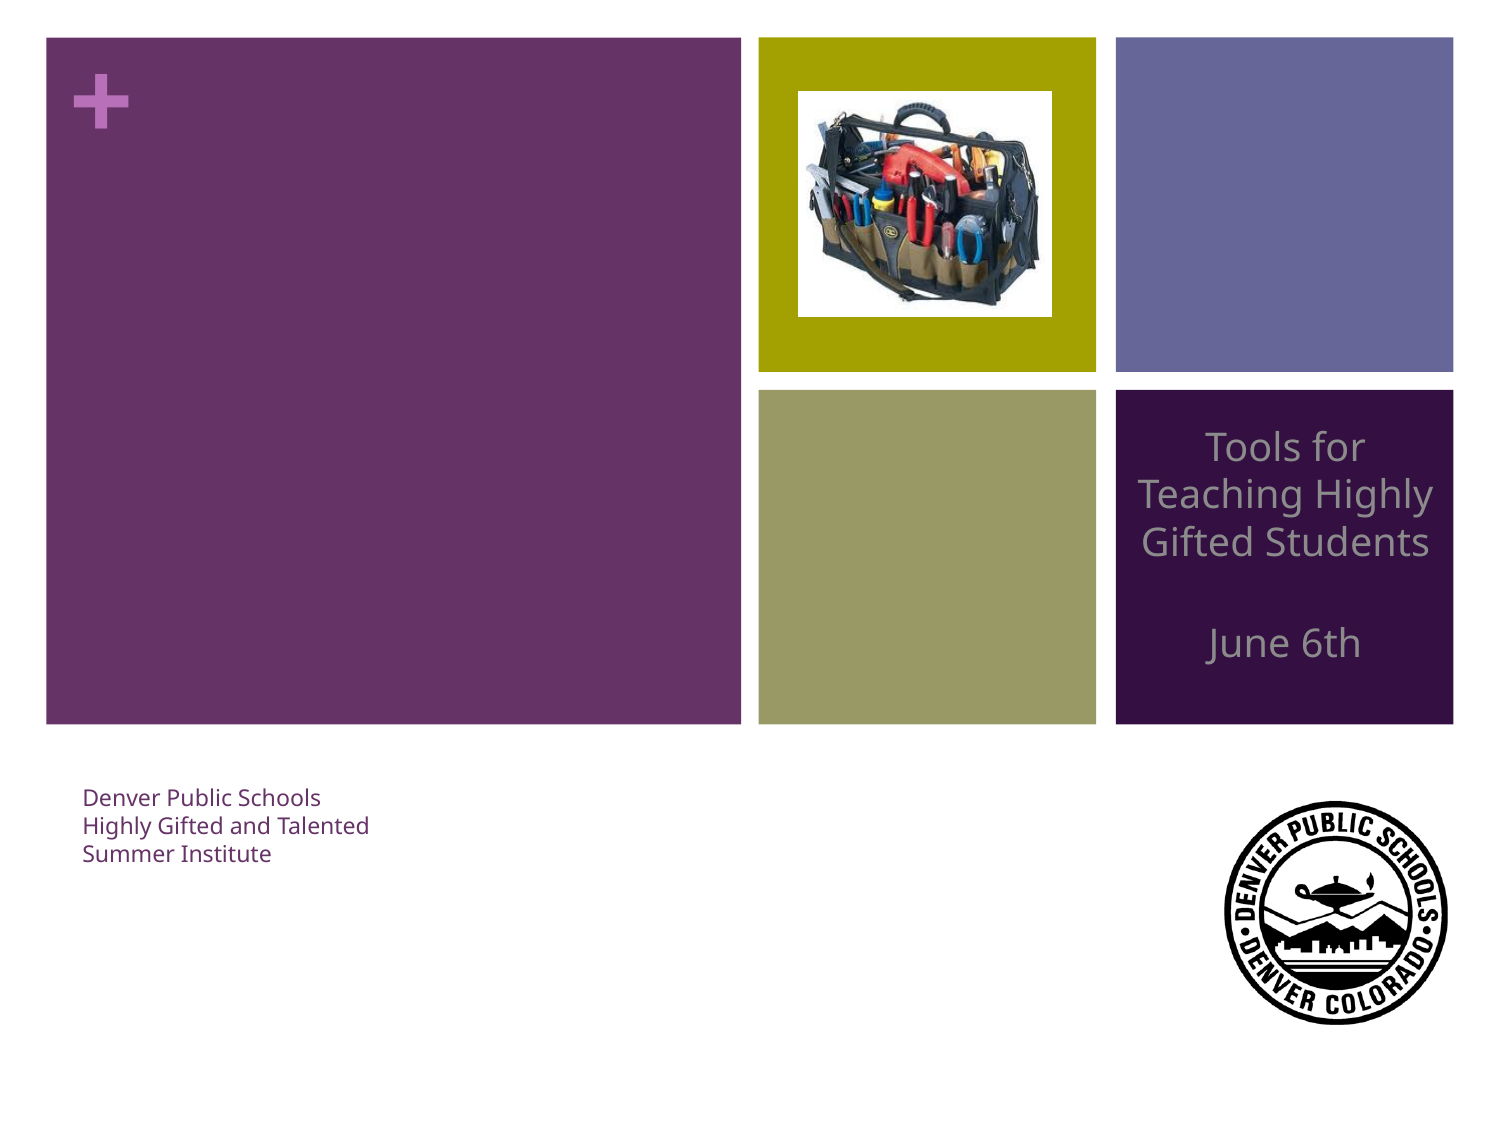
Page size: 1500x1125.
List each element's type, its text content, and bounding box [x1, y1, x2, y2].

picture [1222, 798, 1451, 1027]
title Denver Public Schools Highly Gifted and Talented Summer Institute [67, 776, 1450, 913]
subtitle Tools for Teaching Highly Gifted Students June 6th [1121, 414, 1450, 710]
picture [798, 90, 1053, 317]
